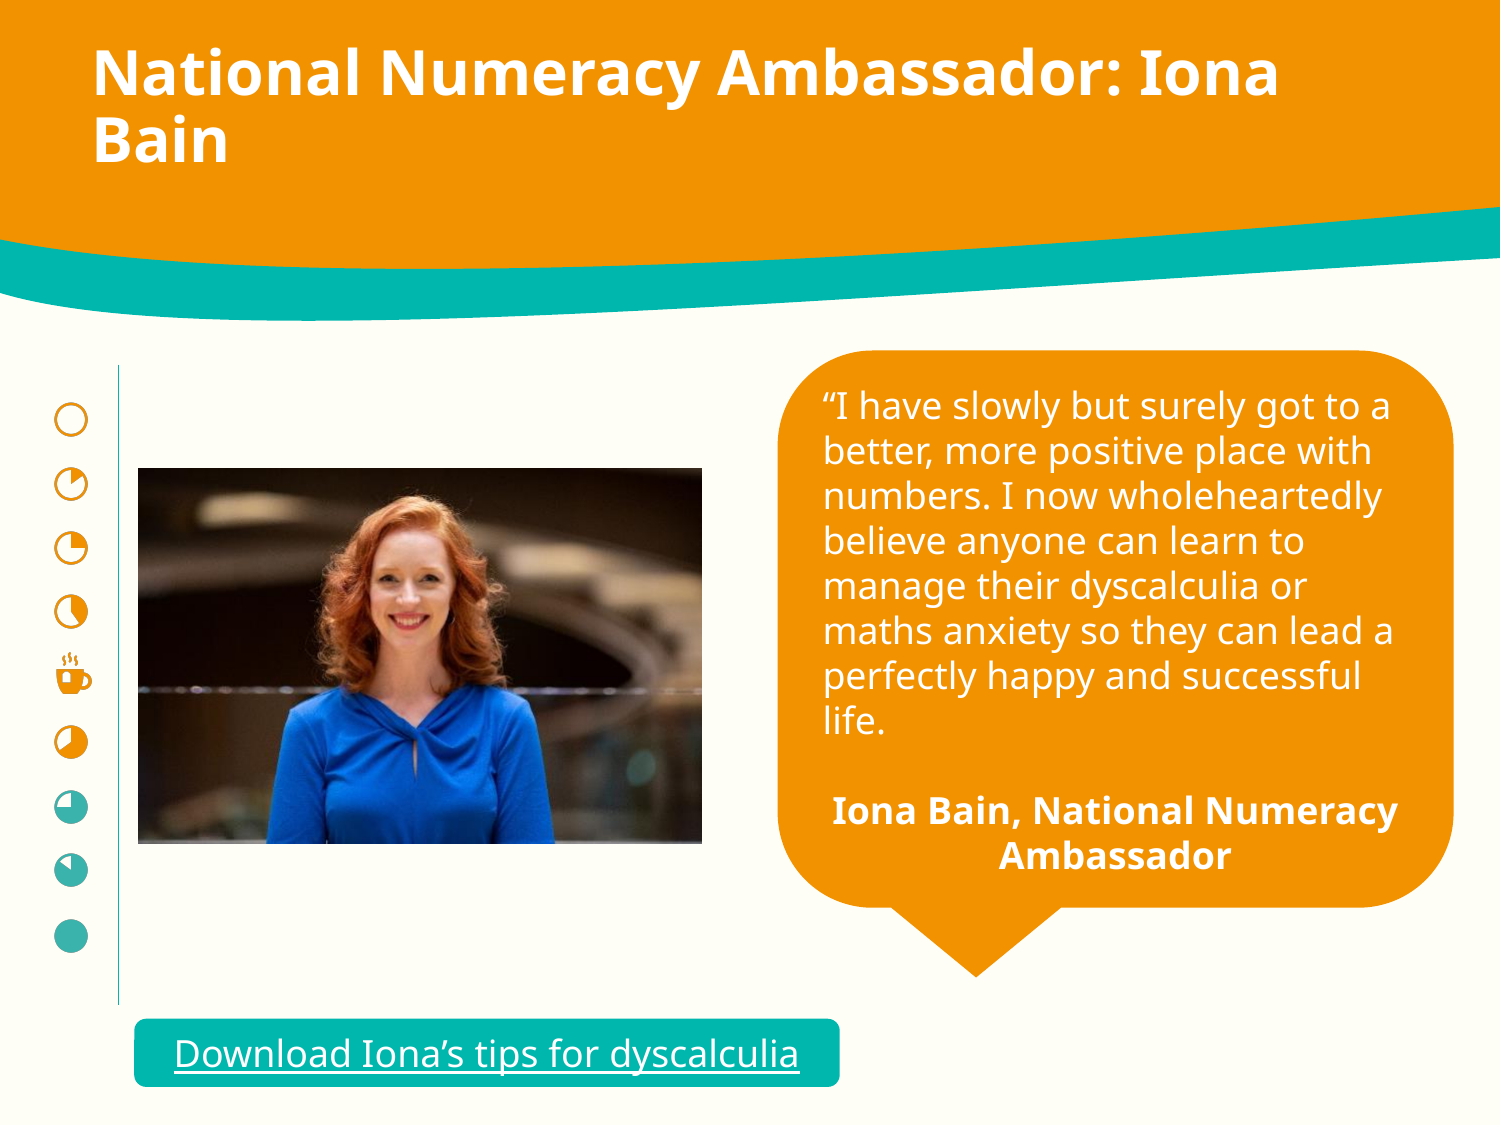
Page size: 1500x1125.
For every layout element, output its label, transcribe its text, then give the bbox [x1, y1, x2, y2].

picture [138, 468, 702, 844]
picture [50, 590, 92, 633]
picture [50, 915, 92, 957]
picture [50, 463, 92, 505]
text_box Download Iona’s tips for dyscalculia [134, 1018, 840, 1087]
picture [50, 786, 92, 828]
list National Numeracy Ambassador: Iona Bain [76, 33, 1387, 224]
picture [50, 398, 92, 441]
text_box “I have slowly but surely got to a better, more positive place with numbers. I now wholeheartedly believe anyone can learn to manage their dyscalculia or maths anxiety so they can lead a perfectly happy and successful life. Iona Bain, National Numeracy Ambassador [779, 352, 1452, 975]
picture [50, 721, 92, 763]
picture [47, 646, 101, 700]
picture [50, 527, 92, 569]
picture [50, 849, 92, 891]
